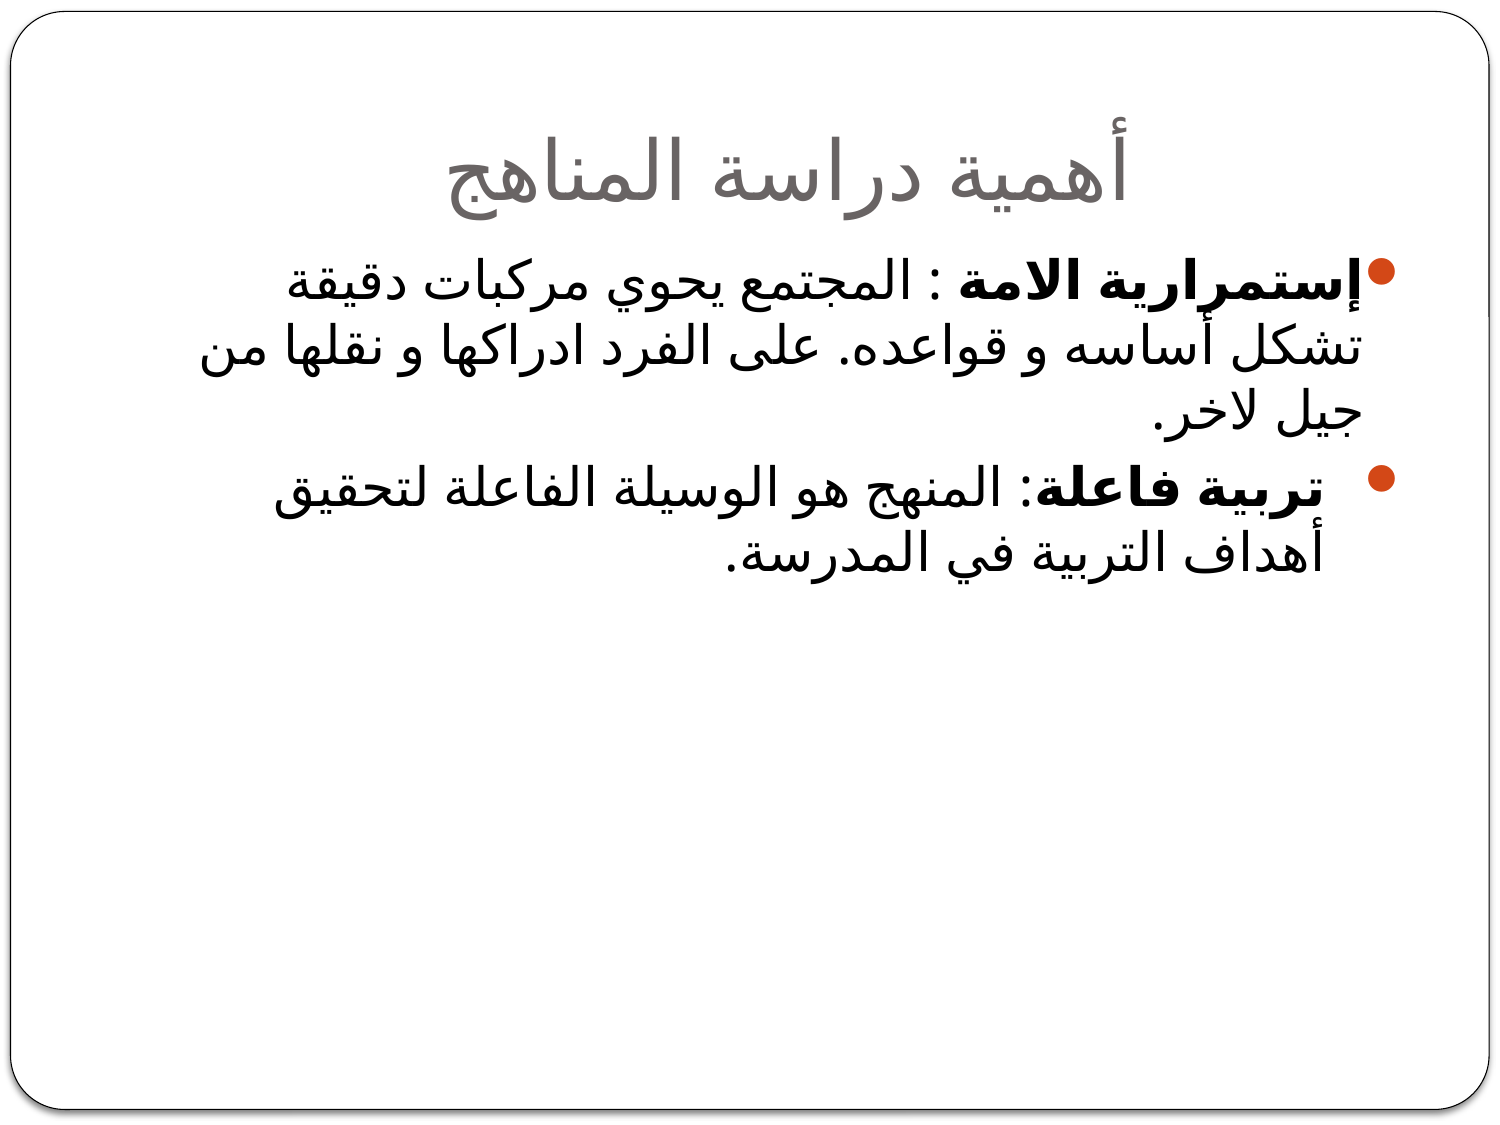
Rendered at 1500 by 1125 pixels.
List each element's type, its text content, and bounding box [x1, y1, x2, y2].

title أهمية دراسة المناهج [150, 45, 1425, 233]
list إستمرارية الامة : المجتمع يحوي مركبات دقيقة تشكل أساسه و قواعده. على الفرد ادراكها و نقلها من جيل لاخر. تربية فاعلة: المنهج هو الوسيلة الفاعلة لتحقيق أهداف التربية في المدرسة. [150, 237, 1425, 988]
